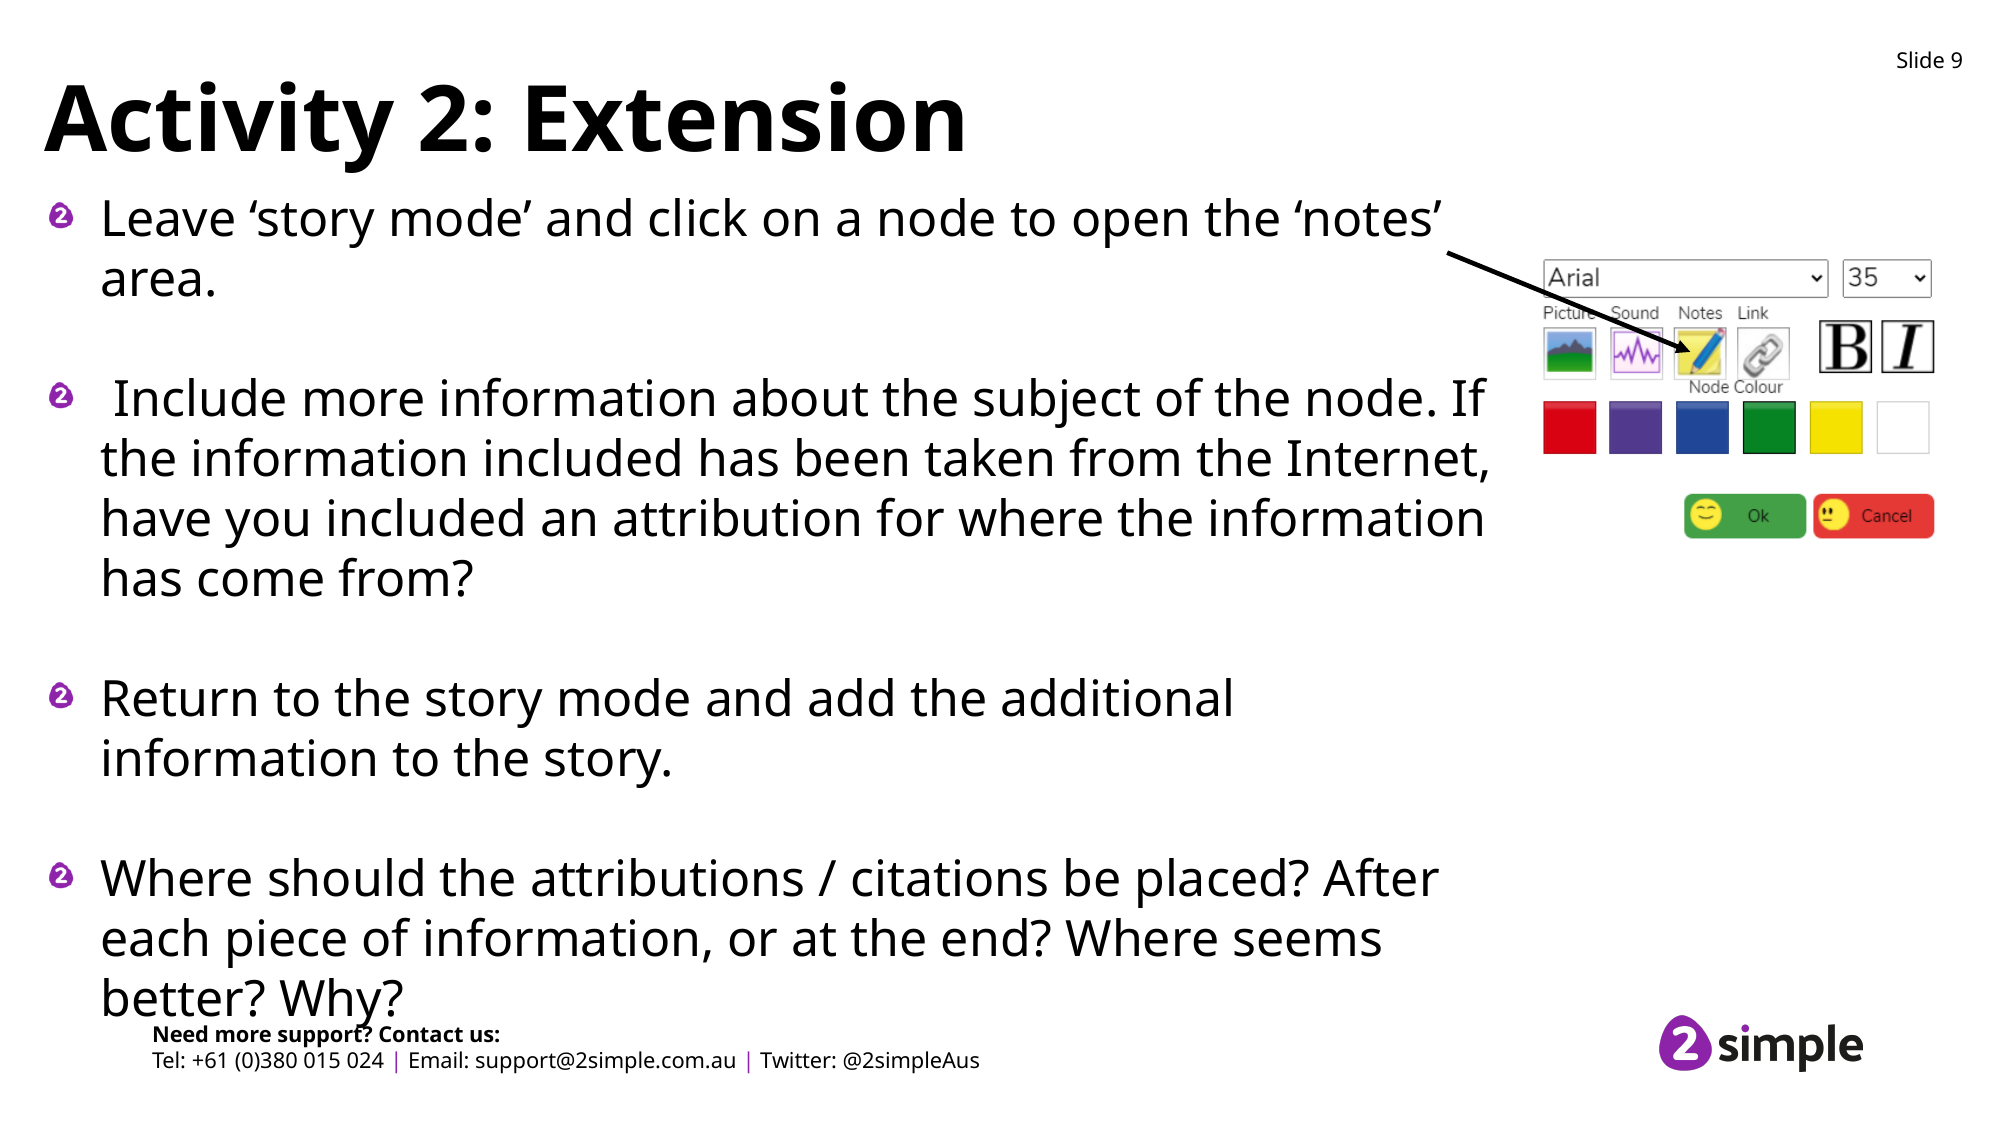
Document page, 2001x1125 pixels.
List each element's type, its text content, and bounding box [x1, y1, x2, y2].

picture [44, 198, 76, 234]
text_box Slide 9 [1881, 39, 1995, 81]
picture [1659, 1015, 1863, 1073]
text_box Leave ‘story mode’ and click on a node to open the ‘notes’ area. Include more information about the subject of the node. If the information included has been taken from the Internet, have you included an attribution for where the information has come from? Return to the story mode and add the additional information to the story. Where should the attributions / citations be placed? After each piece of information, or at the end? Where seems better? Why? [29, 179, 1541, 1084]
picture [44, 858, 76, 894]
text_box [1447, 252, 1691, 352]
text_box Activity 2: Extension [29, 52, 1840, 178]
picture [1533, 223, 1959, 569]
text_box Need more support? Contact us: Tel: +61 (0)380 015 024 | Email: support@2simple.com.au | Twitter: @2simpleAus [1541, 1013, 1863, 1081]
picture [44, 378, 76, 414]
picture [44, 678, 76, 714]
